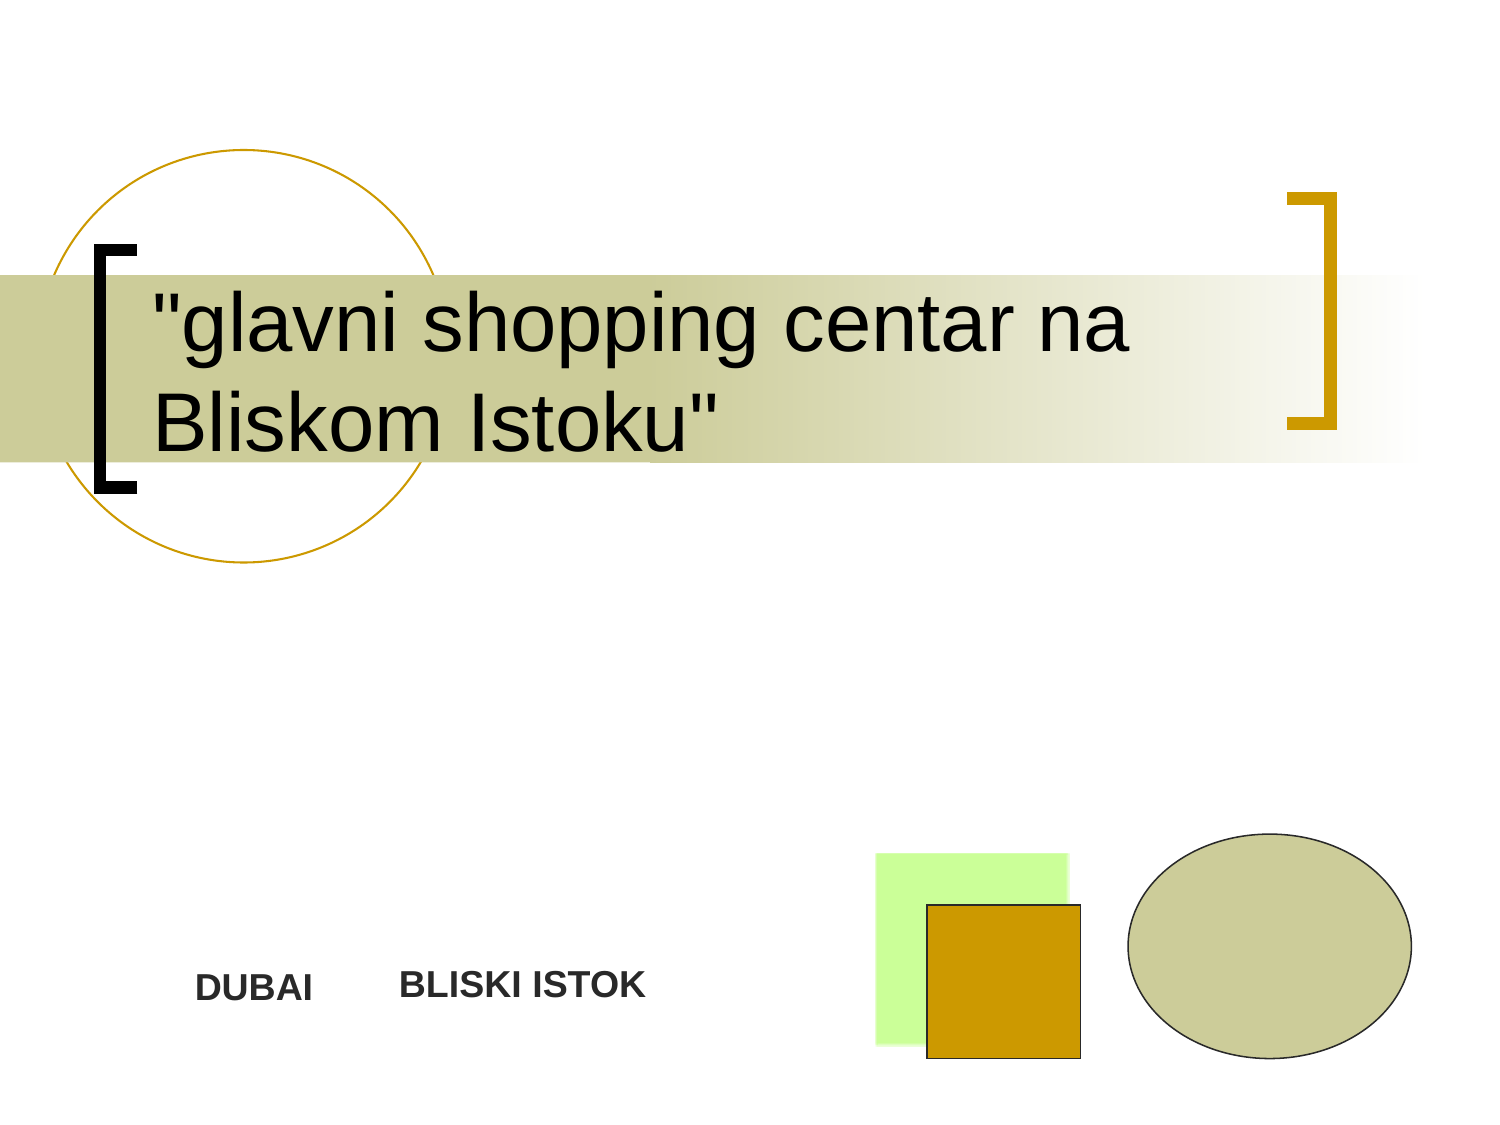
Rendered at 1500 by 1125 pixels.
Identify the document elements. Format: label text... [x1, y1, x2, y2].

title "glavni shopping centar na Bliskom Istoku" [137, 236, 1301, 500]
text_box [927, 904, 1081, 1059]
text_box [1128, 834, 1412, 1059]
text_box DUBAI [180, 955, 329, 1016]
text_box BLISKI ISTOK [384, 952, 662, 1012]
